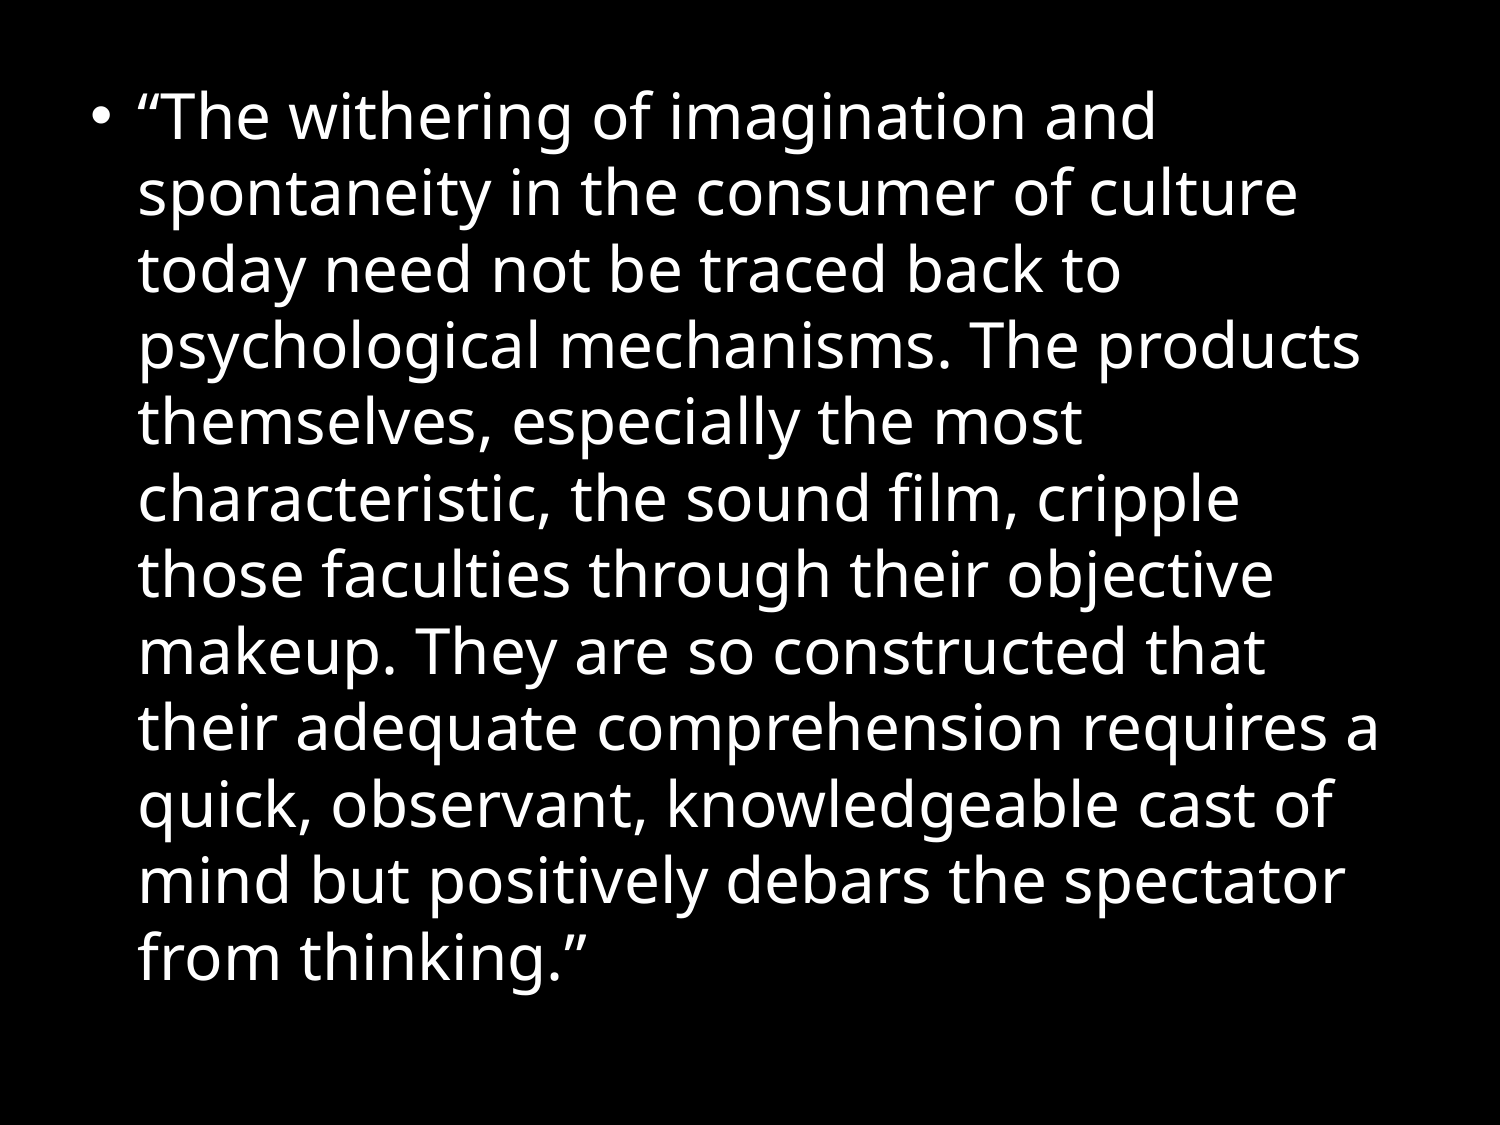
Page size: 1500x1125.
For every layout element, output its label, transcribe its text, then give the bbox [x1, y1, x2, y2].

list “The withering of imagination and spontaneity in the consumer of culture today need not be traced back to psychological mechanisms. The products themselves, especially the most characteristic, the sound film, cripple those faculties through their objective makeup. They are so constructed that their adequate comprehension requires a quick, observant, knowledgeable cast of mind but positively debars the spectator from thinking.” [75, 68, 1425, 1005]
